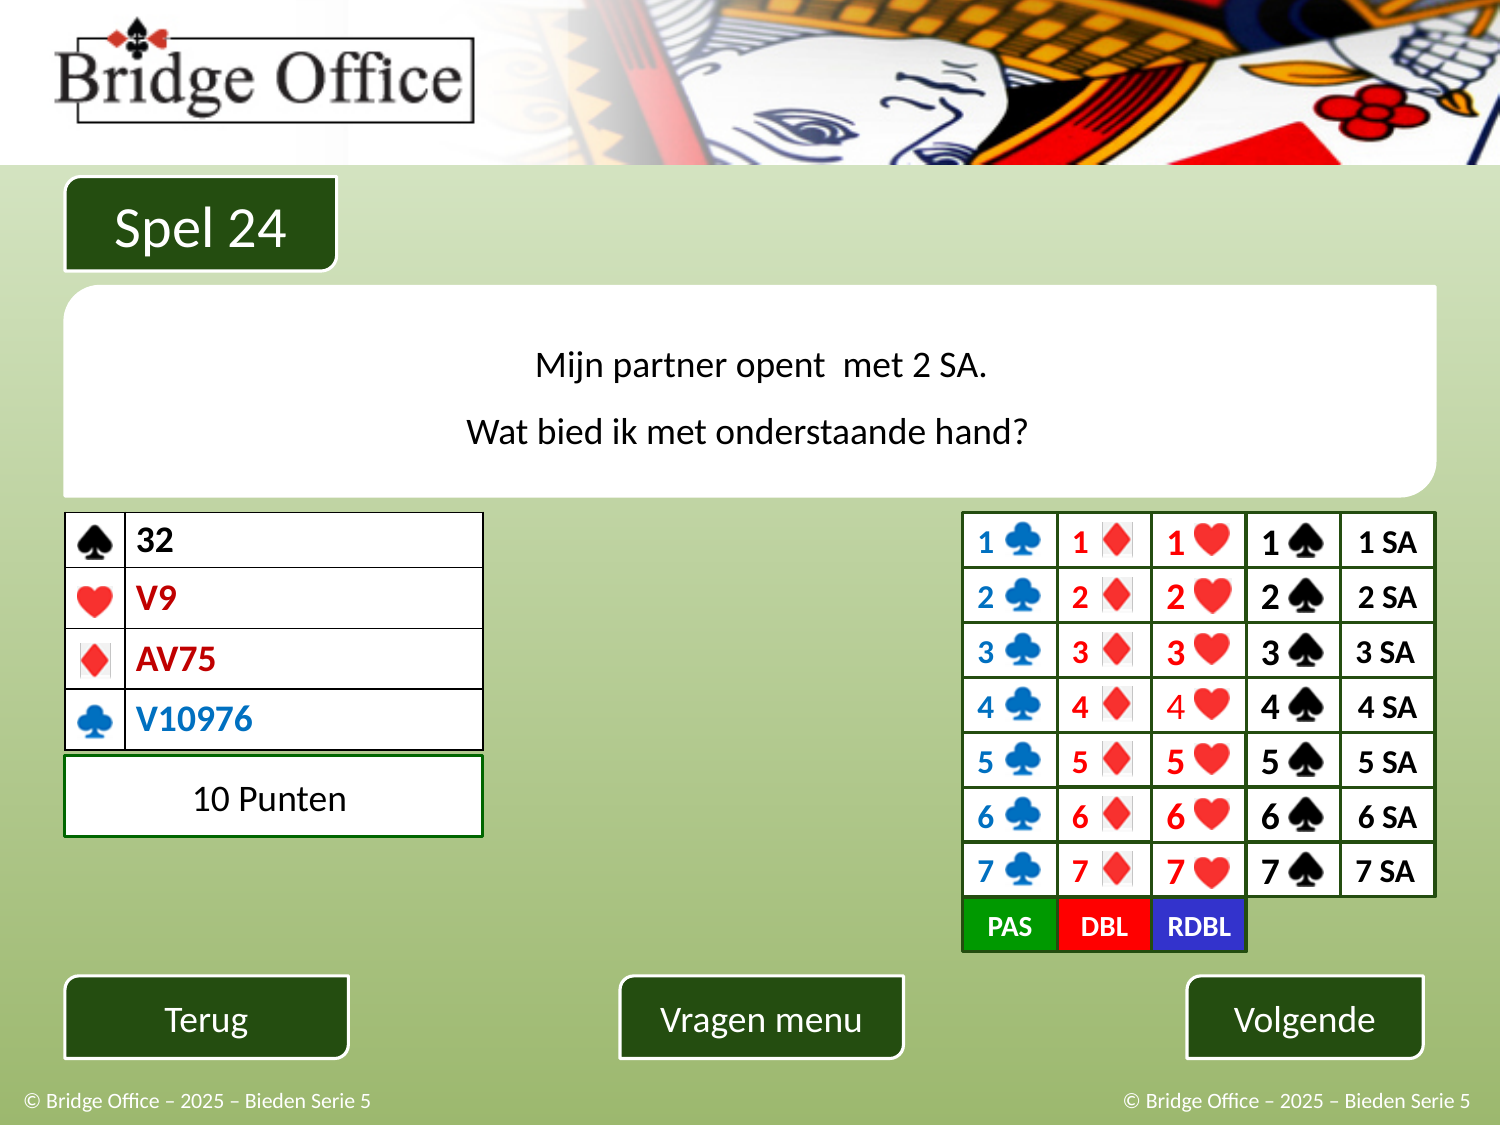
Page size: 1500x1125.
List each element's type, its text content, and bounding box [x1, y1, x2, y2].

picture [77, 703, 114, 740]
picture [0, 0, 1500, 166]
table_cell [66, 568, 124, 628]
picture [1099, 741, 1135, 778]
picture [1193, 743, 1230, 776]
picture [1193, 523, 1230, 556]
picture [1194, 633, 1230, 666]
picture [1004, 686, 1041, 723]
picture [77, 643, 114, 679]
text_box 1 [1153, 511, 1245, 569]
picture [1288, 796, 1324, 833]
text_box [8, 1079, 393, 1121]
text_box 2 [1245, 569, 1339, 621]
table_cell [126, 629, 482, 688]
picture [1004, 741, 1041, 778]
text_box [63, 754, 484, 838]
picture [1099, 522, 1135, 558]
text_box 2 [1153, 569, 1245, 621]
picture [1004, 521, 1041, 558]
picture [1099, 796, 1135, 833]
picture [77, 585, 114, 618]
picture [1288, 851, 1324, 887]
picture [1099, 686, 1135, 723]
text_box 5 [1248, 734, 1339, 786]
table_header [126, 513, 482, 567]
text_box RDBL [1153, 898, 1248, 953]
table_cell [66, 629, 124, 688]
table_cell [126, 690, 482, 749]
text_box 3 [961, 621, 1056, 676]
picture [1004, 796, 1041, 833]
picture [1193, 857, 1230, 890]
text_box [961, 621, 1437, 953]
picture [1099, 577, 1135, 613]
picture [77, 524, 114, 561]
text_box DBL [1059, 898, 1153, 953]
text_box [1245, 511, 1437, 569]
text_box 2 [961, 569, 1056, 621]
picture [1193, 688, 1230, 721]
picture [1193, 578, 1232, 614]
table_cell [126, 568, 482, 628]
picture [1004, 576, 1041, 613]
text_box 2 [1056, 569, 1153, 621]
picture [1193, 798, 1230, 830]
text_box Spel 24 [63, 178, 339, 273]
text_box 2 SA [1339, 569, 1437, 621]
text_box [1107, 1079, 1500, 1121]
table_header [66, 513, 124, 567]
picture [1288, 576, 1324, 613]
picture [1288, 741, 1324, 778]
text_box 5 [1059, 734, 1153, 786]
picture [1004, 851, 1041, 887]
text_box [961, 511, 1153, 569]
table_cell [66, 690, 124, 749]
picture [1099, 631, 1135, 668]
picture [1288, 686, 1324, 723]
text_box 5 [1153, 734, 1248, 786]
text_box Vragen menu [618, 974, 906, 1061]
picture [1004, 631, 1041, 668]
picture [1288, 631, 1324, 668]
text_box Volgende [1185, 974, 1425, 1061]
picture [1288, 521, 1325, 558]
picture [1099, 851, 1135, 887]
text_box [63, 284, 1437, 498]
text_box 3 [1056, 621, 1150, 676]
text_box Terug [63, 974, 350, 1061]
text_box 3 [1150, 621, 1245, 676]
